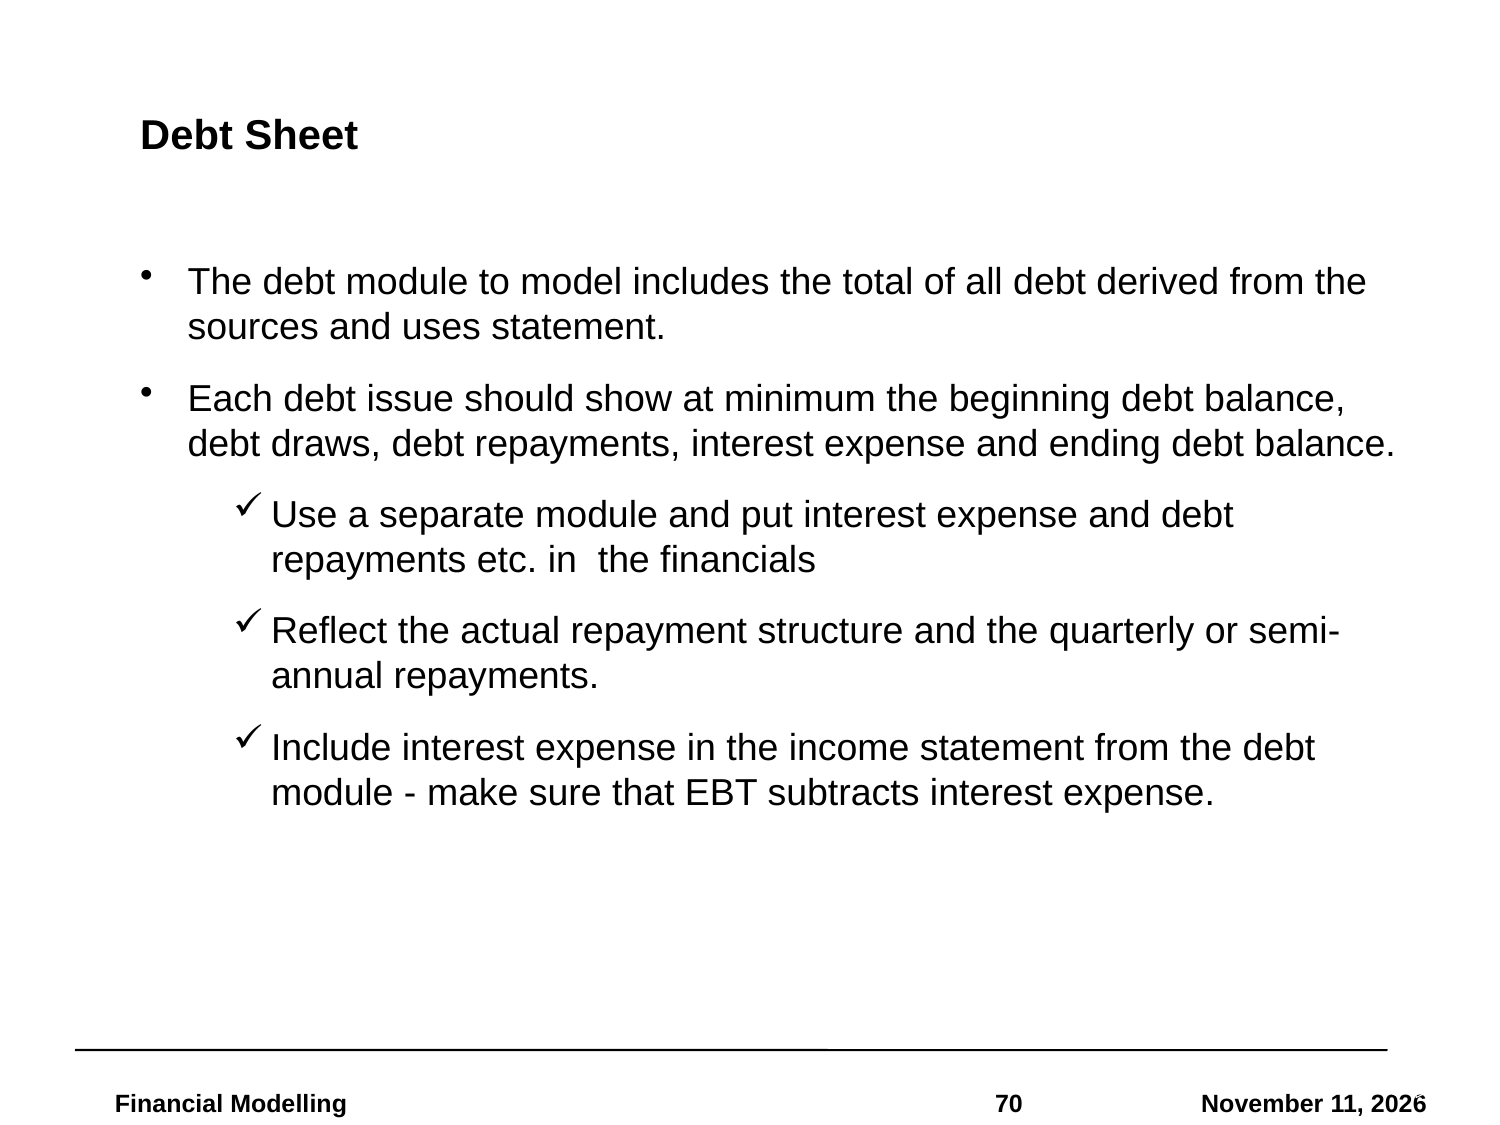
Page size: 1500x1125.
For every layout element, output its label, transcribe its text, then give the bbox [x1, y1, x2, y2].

list The debt module to model includes the total of all debt derived from the sources and uses statement. Each debt issue should show at minimum the beginning debt balance, debt draws, debt repayments, interest expense and ending debt balance. Use a separate module and put interest expense and debt repayments etc. in the financials Reflect the actual repayment structure and the quarterly or semi-annual repayments. Include interest expense in the income statement from the debt module - make sure that EBT subtracts interest expense. [124, 249, 1413, 1001]
title Debt Sheet [124, 99, 1413, 226]
